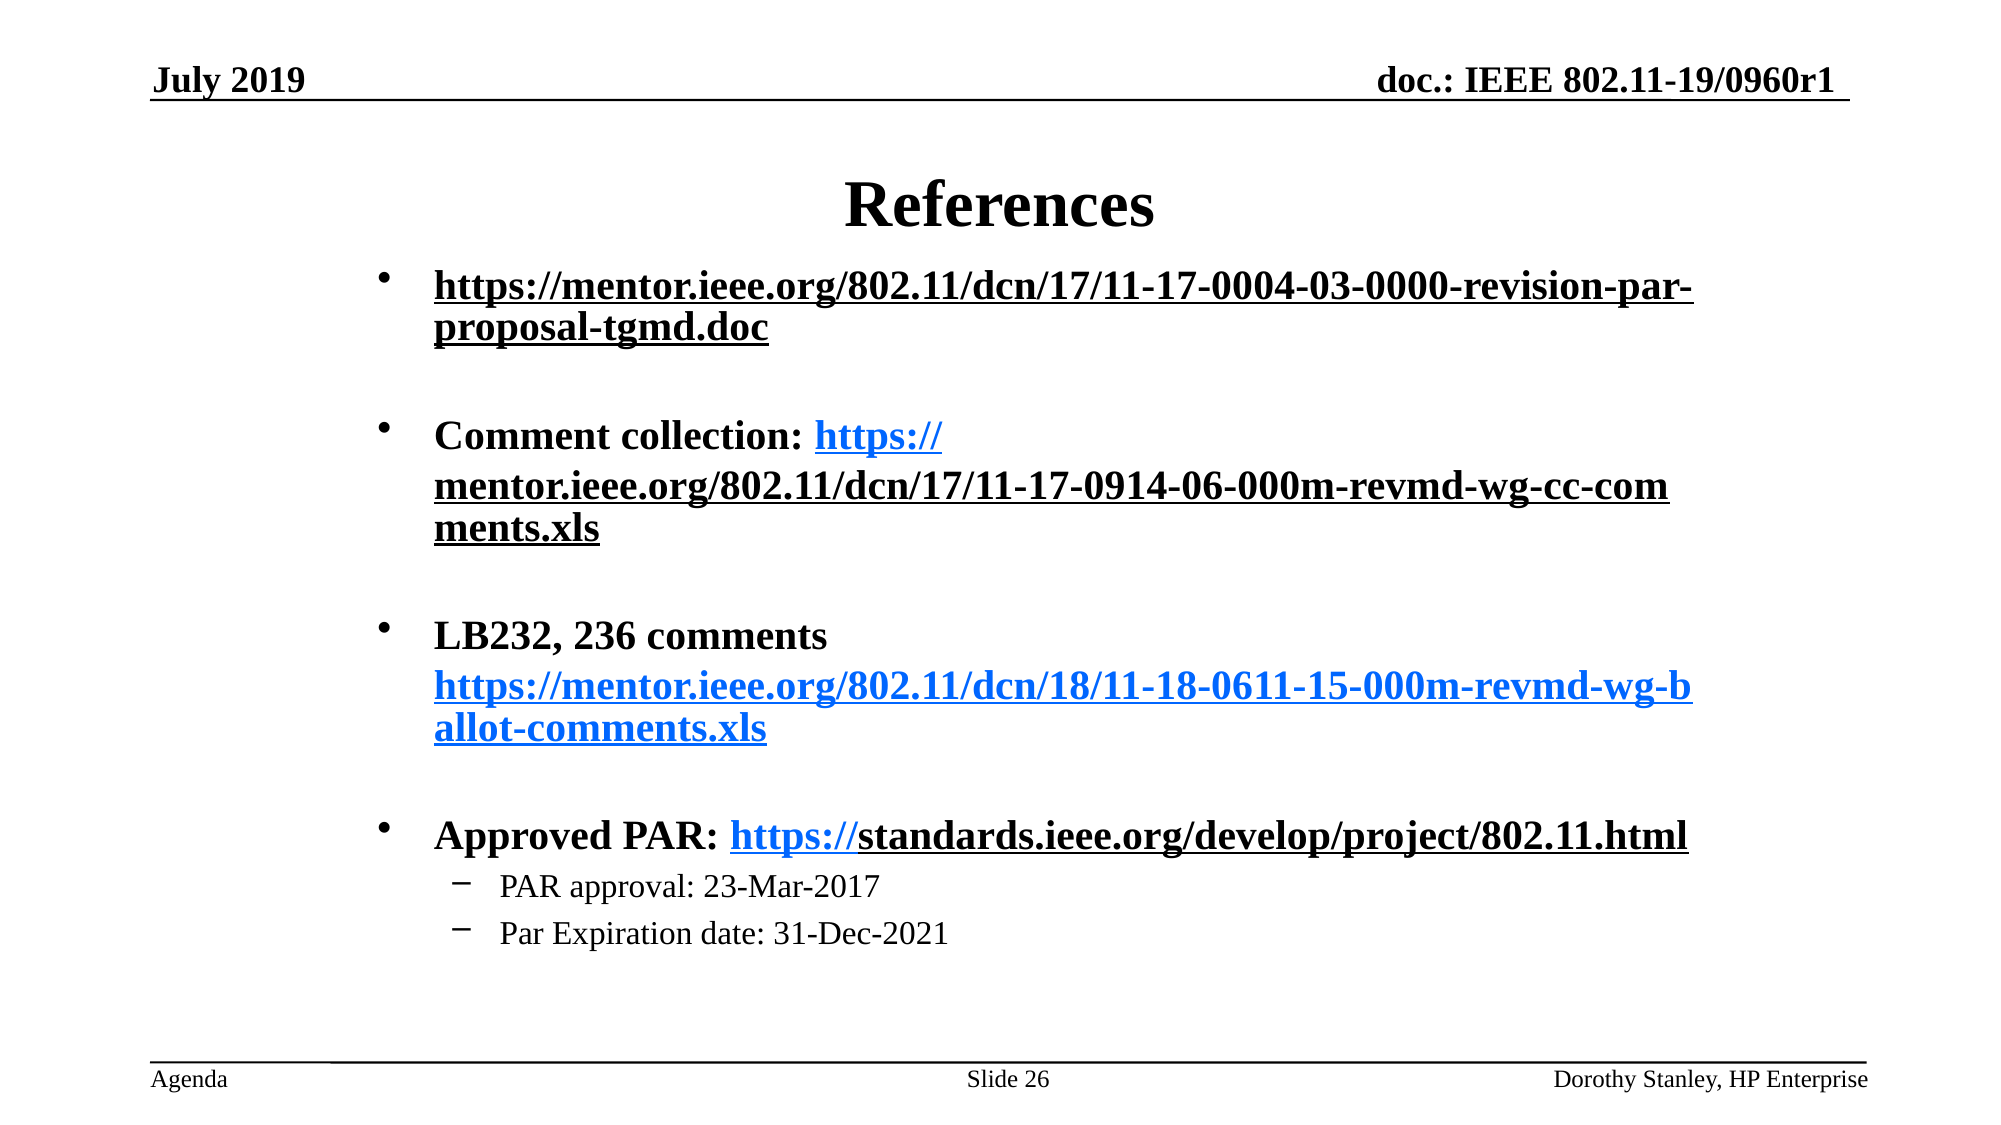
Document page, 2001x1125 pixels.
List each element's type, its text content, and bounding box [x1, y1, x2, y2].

slide_number Slide 26 [966, 1062, 1051, 1093]
title References [150, 112, 1850, 288]
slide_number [152, 54, 567, 100]
list https://mentor.ieee.org/802.11/dcn/17/11-17-0004-03-0000-revision-par-proposal-tgmd.doc Comment collection: https://mentor.ieee.org/802.11/dcn/17/11-17-0914-06-000m-revmd-wg-cc-comments.xls LB232, 236 comments https://mentor.ieee.org/802.11/dcn/18/11-18-0611-15-000m-revmd-wg-ballot-comments.xls Approved PAR: https://standards.ieee.org/develop/project/802.11.html PAR approval: 23-Mar-2017 Par Expiration date: 31-Dec-2021 [362, 249, 1713, 925]
footer Dorothy Stanley, HP Enterprise [1549, 1062, 1869, 1093]
